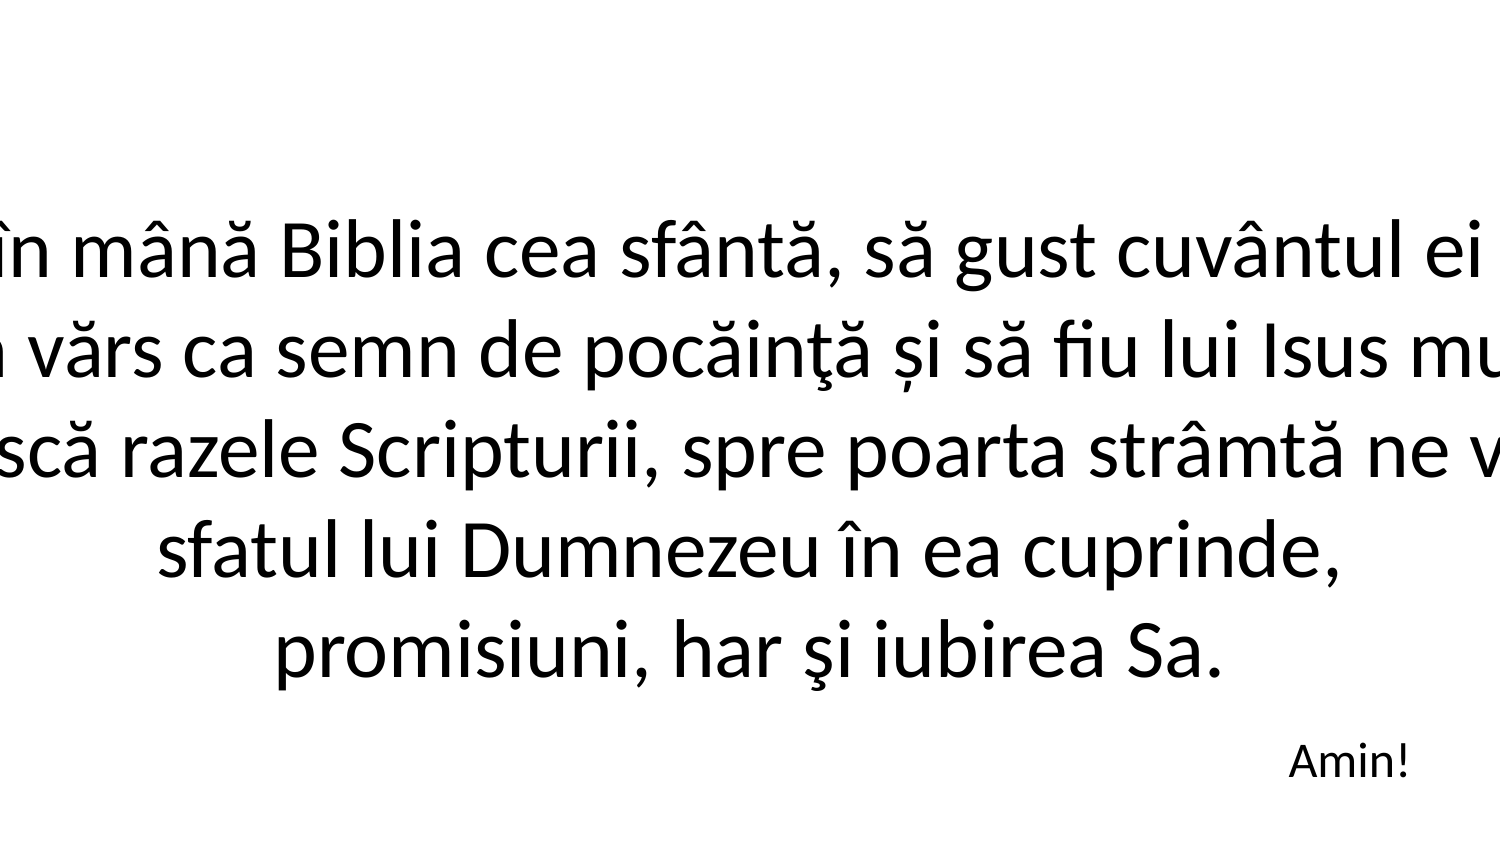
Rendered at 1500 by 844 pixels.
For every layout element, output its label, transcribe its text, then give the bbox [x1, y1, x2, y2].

text_box 4. Daţi-mi în mână Biblia cea sfântă, să gust cuvântul ei mântuitor, lacrimi să vărs ca semn de pocăinţă și să fiu lui Isus mulţumitor. Să strălucească razele Scripturii, spre poarta strâmtă ne vor îndruma; sfatul lui Dumnezeu în ea cuprinde, promisiuni, har şi iubirea Sa. [0, 142, 1500, 702]
text_box Amin! [1273, 674, 1427, 795]
